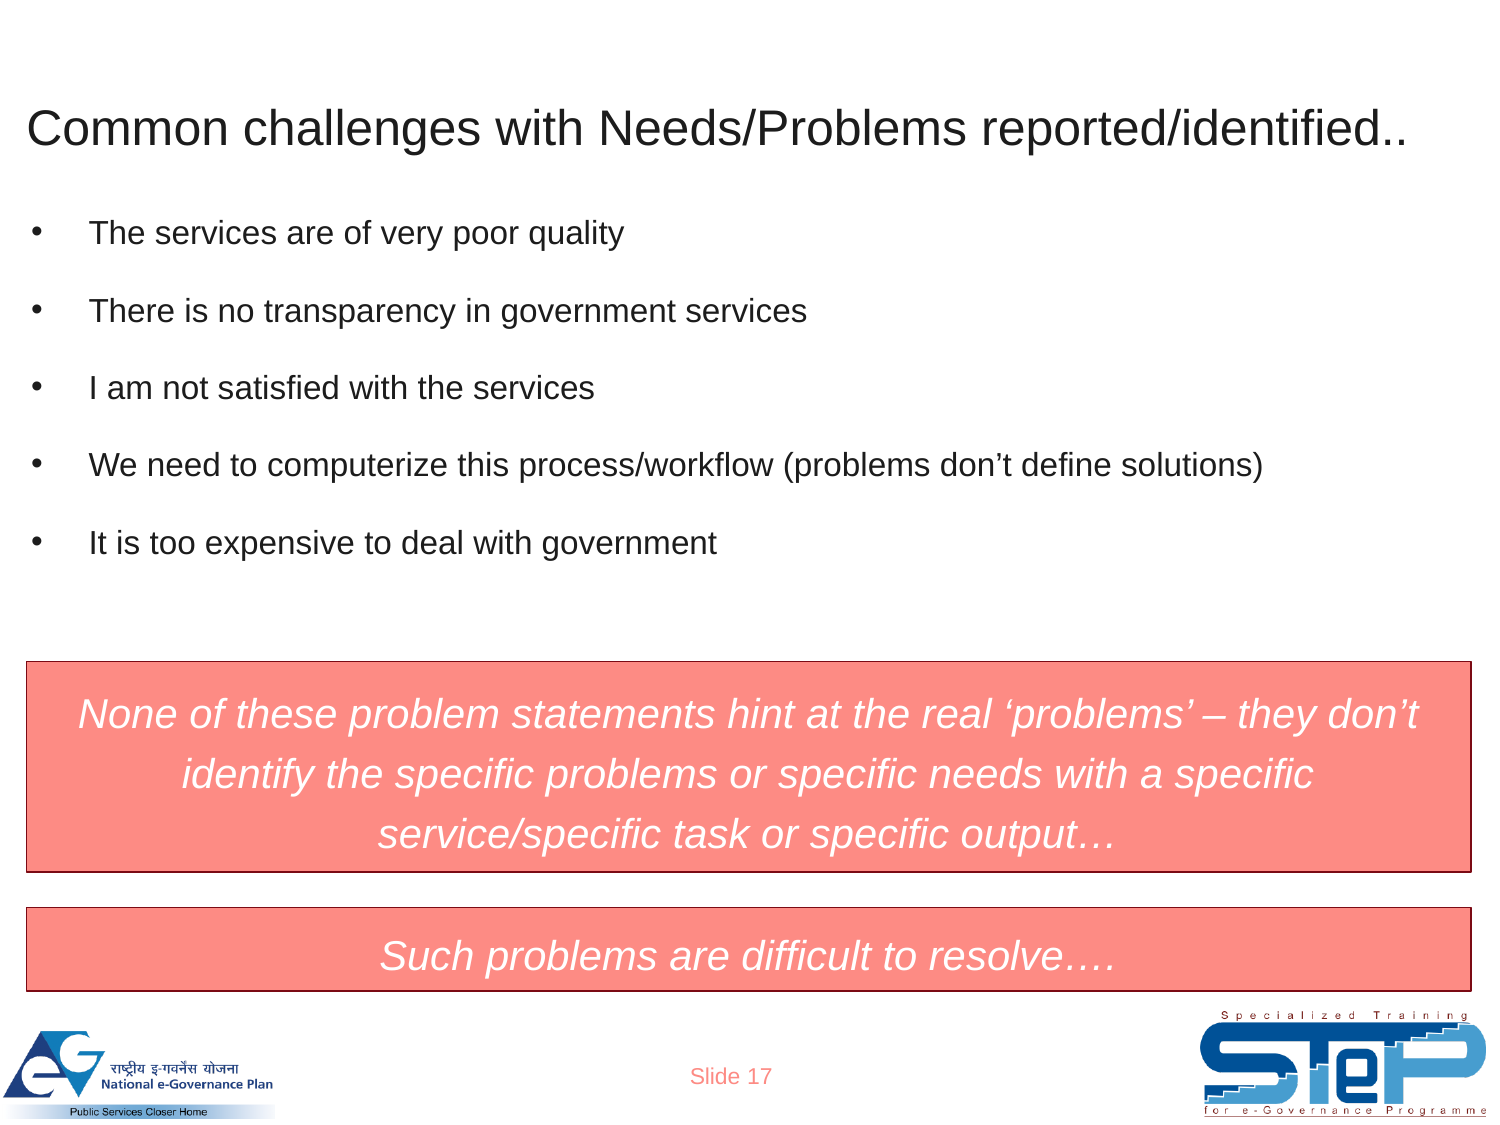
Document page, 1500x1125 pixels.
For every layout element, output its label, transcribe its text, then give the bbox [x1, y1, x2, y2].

picture [2, 1031, 275, 1119]
list The services are of very poor quality There is no transparency in government services I am not satisfied with the services We need to computerize this process/workflow (problems don’t define solutions) It is too expensive to deal with government [30, 211, 1472, 608]
picture [1200, 1011, 1486, 1117]
title Common challenges with Needs/Problems reported/identified.. [26, 95, 1472, 220]
text_box None of these problem statements hint at the real ‘problems’ – they don’t identify the specific problems or specific needs with a specific service/specific task or specific output… [26, 661, 1471, 872]
text_box Such problems are difficult to resolve…. [26, 907, 1471, 991]
